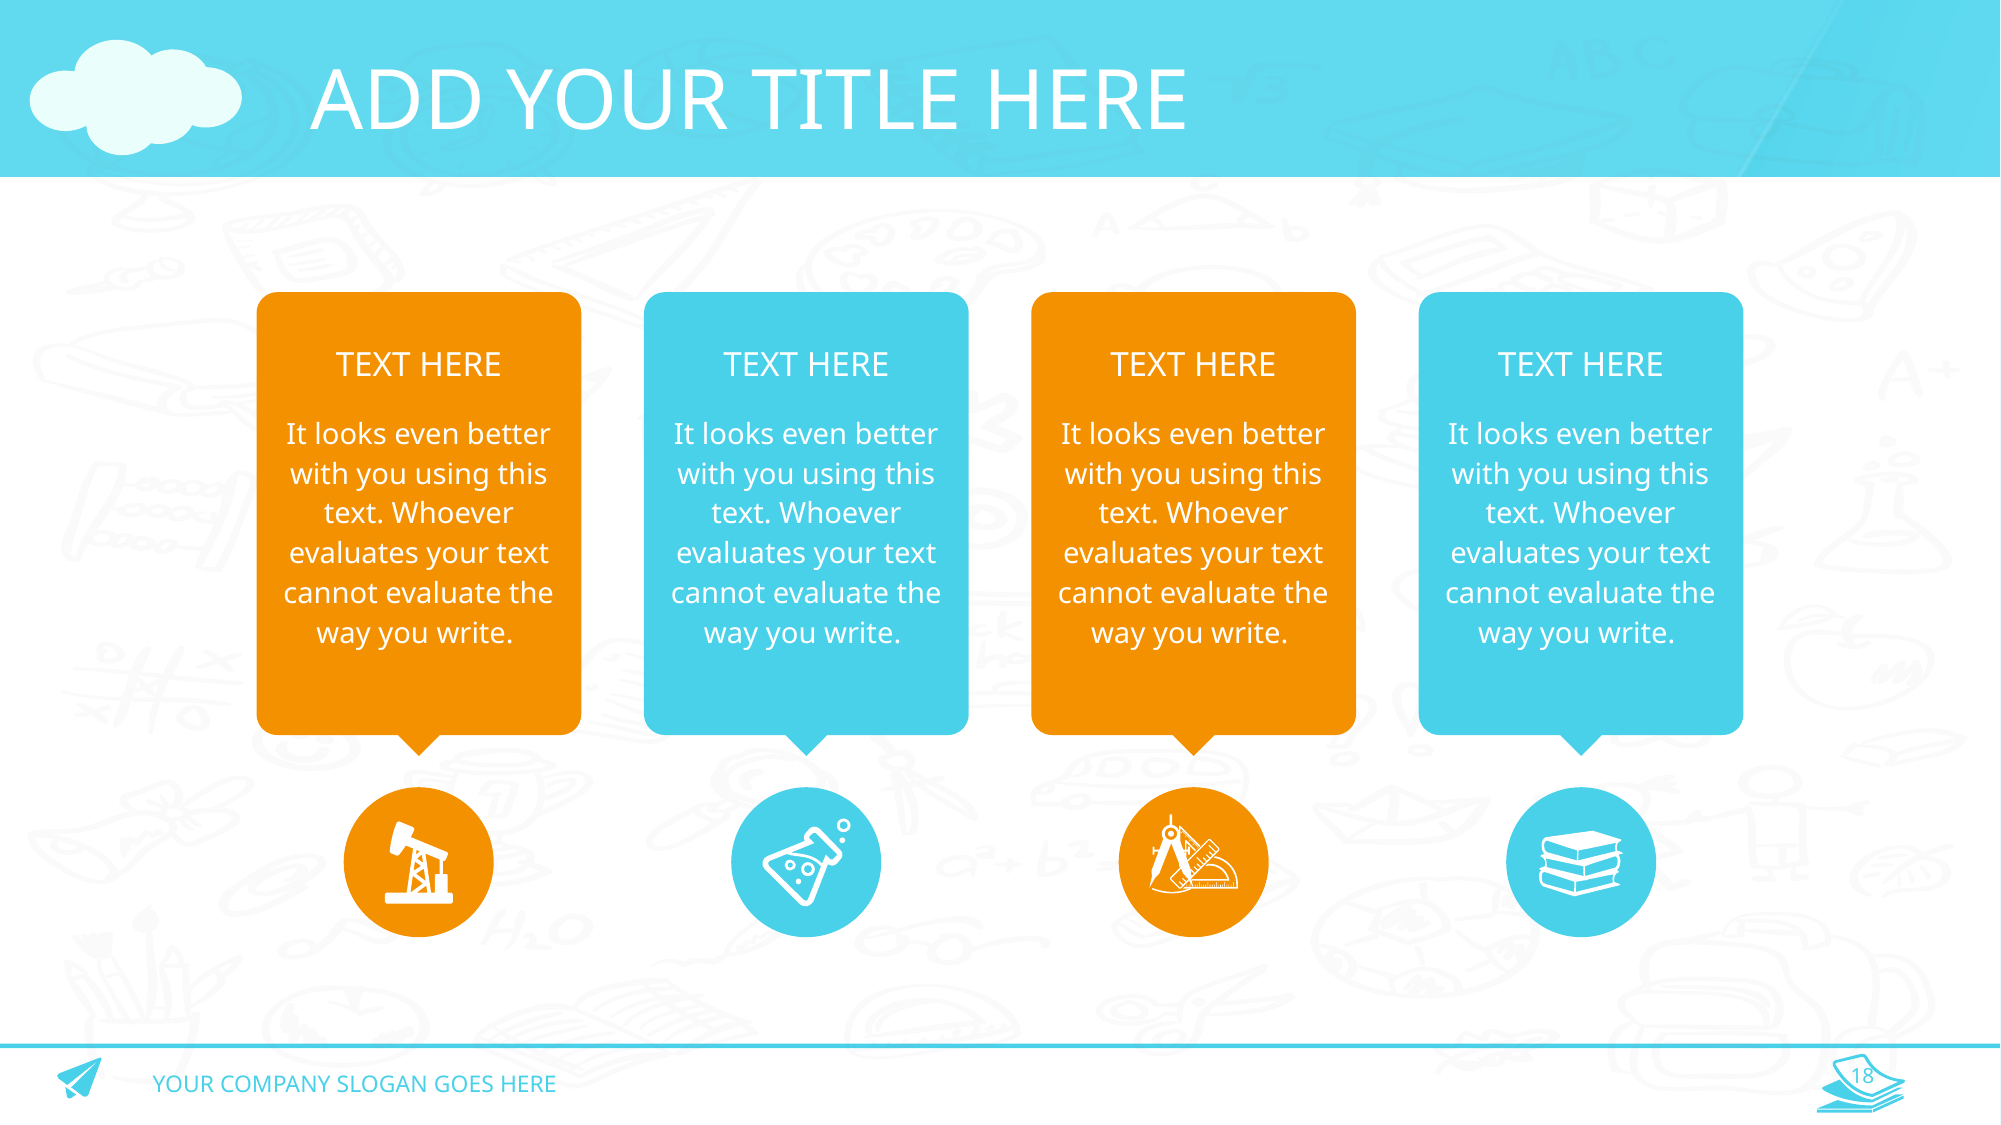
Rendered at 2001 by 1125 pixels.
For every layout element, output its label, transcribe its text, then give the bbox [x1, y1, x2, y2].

text_box It looks even better with you using this text. Whoever evaluates your text cannot evaluate the way you write. [1030, 403, 1356, 657]
text_box It looks even better with you using this text. Whoever evaluates your text cannot evaluate the way you write. [643, 403, 969, 657]
text_box [1505, 786, 1658, 939]
text_box [384, 821, 453, 904]
text_box TEXT HERE [1483, 325, 1679, 390]
text_box [1417, 291, 1745, 758]
text_box TEXT HERE [1095, 325, 1292, 390]
text_box [1539, 830, 1623, 897]
text_box [642, 291, 970, 758]
text_box [342, 786, 495, 939]
text_box TEXT HERE [321, 325, 517, 390]
text_box It looks even better with you using this text. Whoever evaluates your text cannot evaluate the way you write. [1418, 403, 1743, 657]
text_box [1149, 814, 1238, 897]
text_box [730, 786, 883, 939]
picture [0, 0, 2001, 1125]
text_box [255, 291, 583, 758]
title ADD YOUR TITLE HERE [295, 28, 1863, 177]
text_box [1030, 291, 1358, 758]
footer YOUR COMPANY SLOGAN GOES HERE [137, 1053, 813, 1113]
text_box TEXT HERE [708, 325, 905, 390]
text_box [761, 818, 851, 907]
text_box [1117, 786, 1270, 939]
text_box It looks even better with you using this text. Whoever evaluates your text cannot evaluate the way you write. [256, 403, 582, 657]
